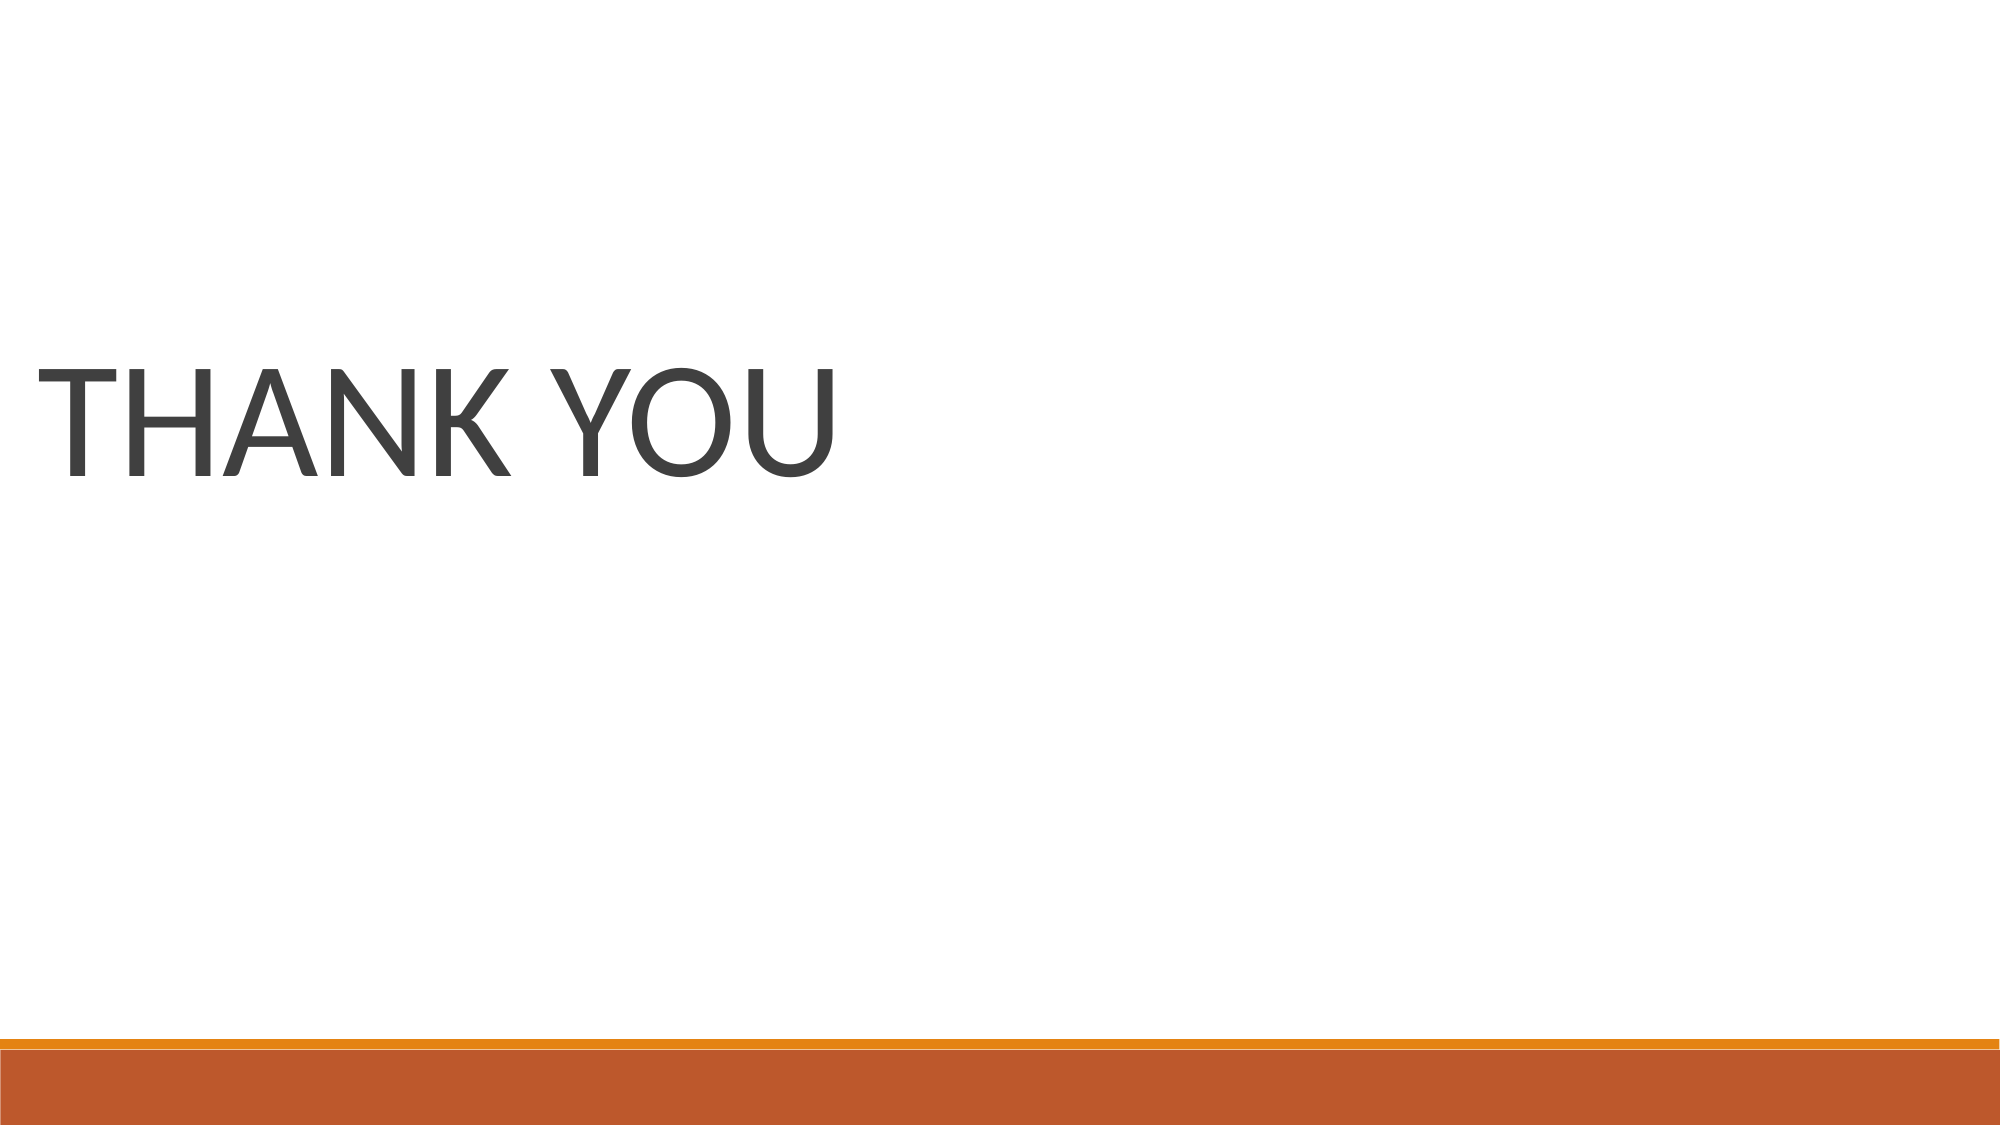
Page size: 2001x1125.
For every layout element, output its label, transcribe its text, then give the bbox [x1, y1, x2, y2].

list THANK YOU [0, 324, 1275, 1000]
